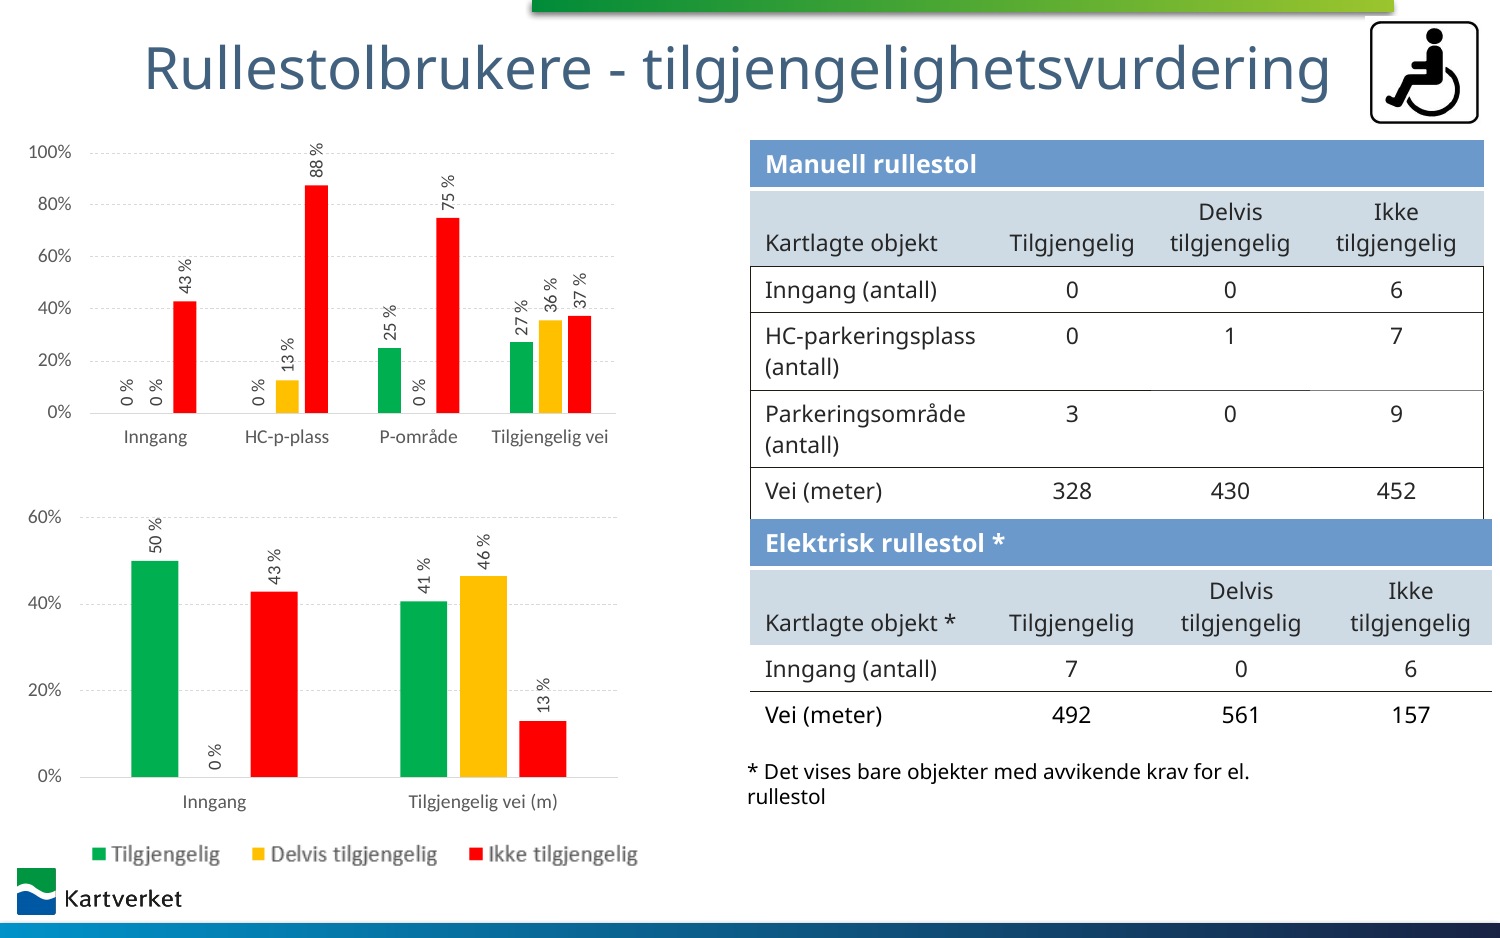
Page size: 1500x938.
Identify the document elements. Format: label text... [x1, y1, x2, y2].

table_cell Vei (meter) [750, 692, 991, 738]
table_cell 7 [991, 645, 1153, 691]
table_cell 0 [994, 267, 1151, 312]
table_cell 561 [1153, 692, 1330, 738]
picture [86, 838, 643, 870]
table_cell 9 [1310, 391, 1483, 467]
table_cell Kartlagte objekt [750, 191, 994, 266]
table_cell 0 [1151, 391, 1310, 467]
picture [1365, 16, 1484, 129]
table_cell 0 [1151, 267, 1310, 312]
picture [20, 499, 630, 822]
table_cell 0 [1153, 645, 1330, 691]
table_cell 6 [1310, 267, 1483, 312]
table_cell Vei (meter) [751, 468, 994, 519]
table_cell Kartlagte objekt * [750, 570, 991, 645]
table_cell 328 [994, 468, 1151, 519]
table_cell Inngang (antall) [750, 645, 991, 691]
table_header Manuell rullestol [750, 140, 1484, 187]
table_cell Parkeringsområde (antall) [751, 391, 994, 467]
table_cell 1 [1151, 313, 1310, 390]
table_cell Ikke tilgjengelig [1310, 191, 1484, 266]
table_cell 430 [1151, 468, 1310, 519]
table_cell Delvis tilgjengelig [1153, 570, 1330, 645]
table_cell HC-parkeringsplass (antall) [751, 313, 994, 390]
text_box * Det vises bare objekter med avvikende krav for el. rullestol [732, 751, 1317, 816]
table_cell 0 [994, 313, 1151, 390]
table_cell Delvis tilgjengelig [1151, 191, 1310, 266]
table_header Elektrisk rullestol * [750, 519, 1492, 566]
text_box Rullestolbrukere - tilgjengelighetsvurdering [39, 12, 1348, 109]
table_cell 492 [991, 692, 1153, 738]
table_cell 3 [994, 391, 1151, 467]
table_cell Inngang (antall) [751, 267, 994, 312]
table_cell 452 [1310, 468, 1483, 519]
table_cell 6 [1330, 645, 1492, 691]
table_cell Tilgjengelig [991, 570, 1153, 645]
table_cell 7 [1310, 313, 1483, 390]
picture [20, 135, 629, 457]
table_cell Tilgjengelig [994, 191, 1151, 266]
table_cell 157 [1330, 692, 1492, 738]
table_cell Ikke tilgjengelig [1330, 570, 1492, 645]
